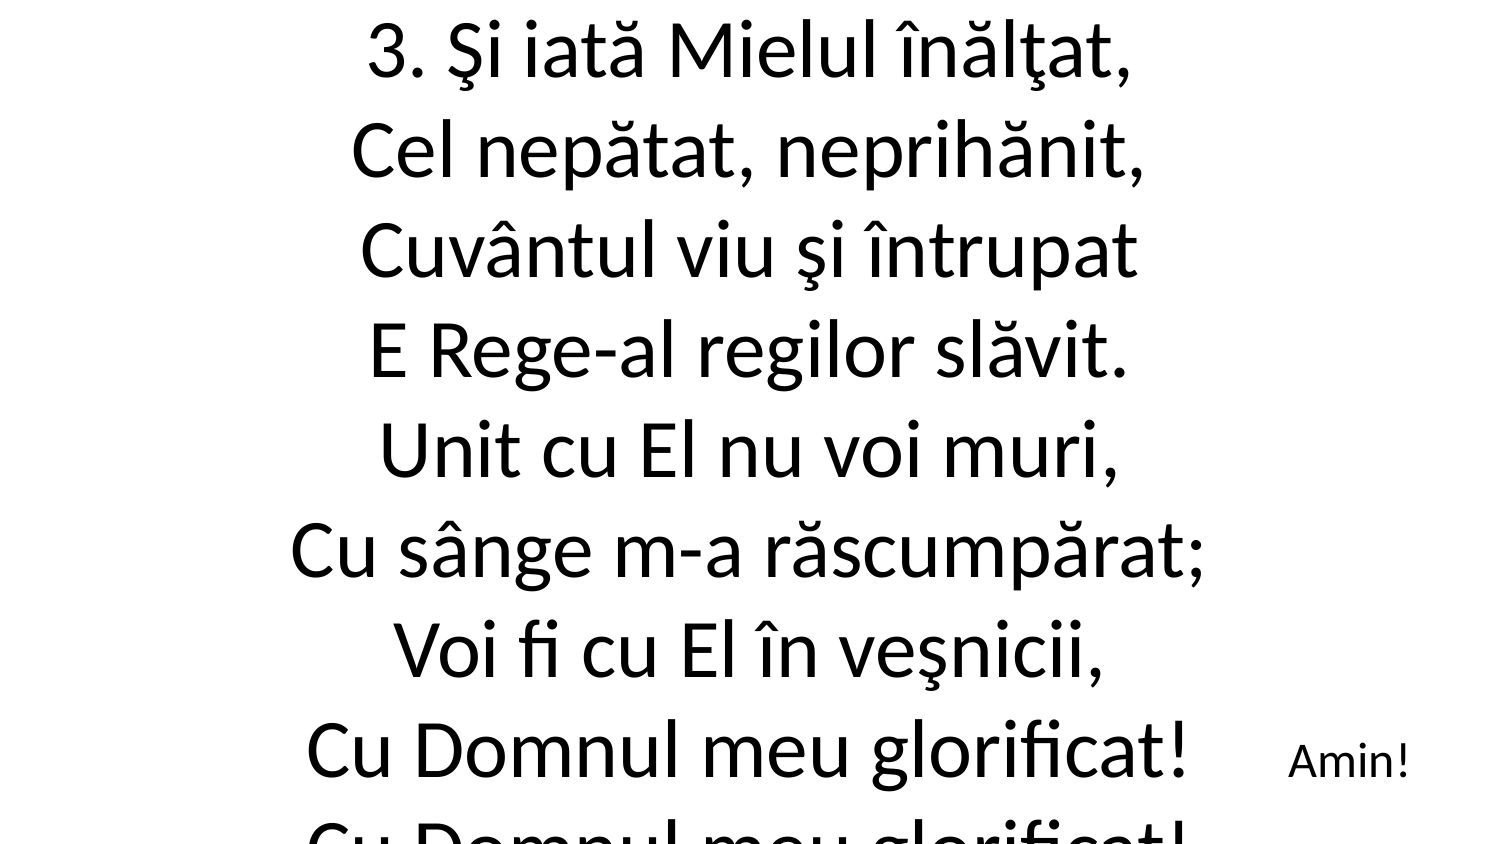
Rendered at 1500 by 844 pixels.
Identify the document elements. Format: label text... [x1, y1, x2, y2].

text_box Amin! [1273, 674, 1427, 795]
text_box 3. Şi iată Mielul înălţat, Cel nepătat, neprihănit, Cuvântul viu şi întrupat E Rege-al regilor slăvit. Unit cu El nu voi muri, Cu sânge m-a răscumpărat; Voi fi cu El în veşnicii, Cu Domnul meu glorificat! Cu Domnul meu glorificat! [275, 0, 1224, 844]
